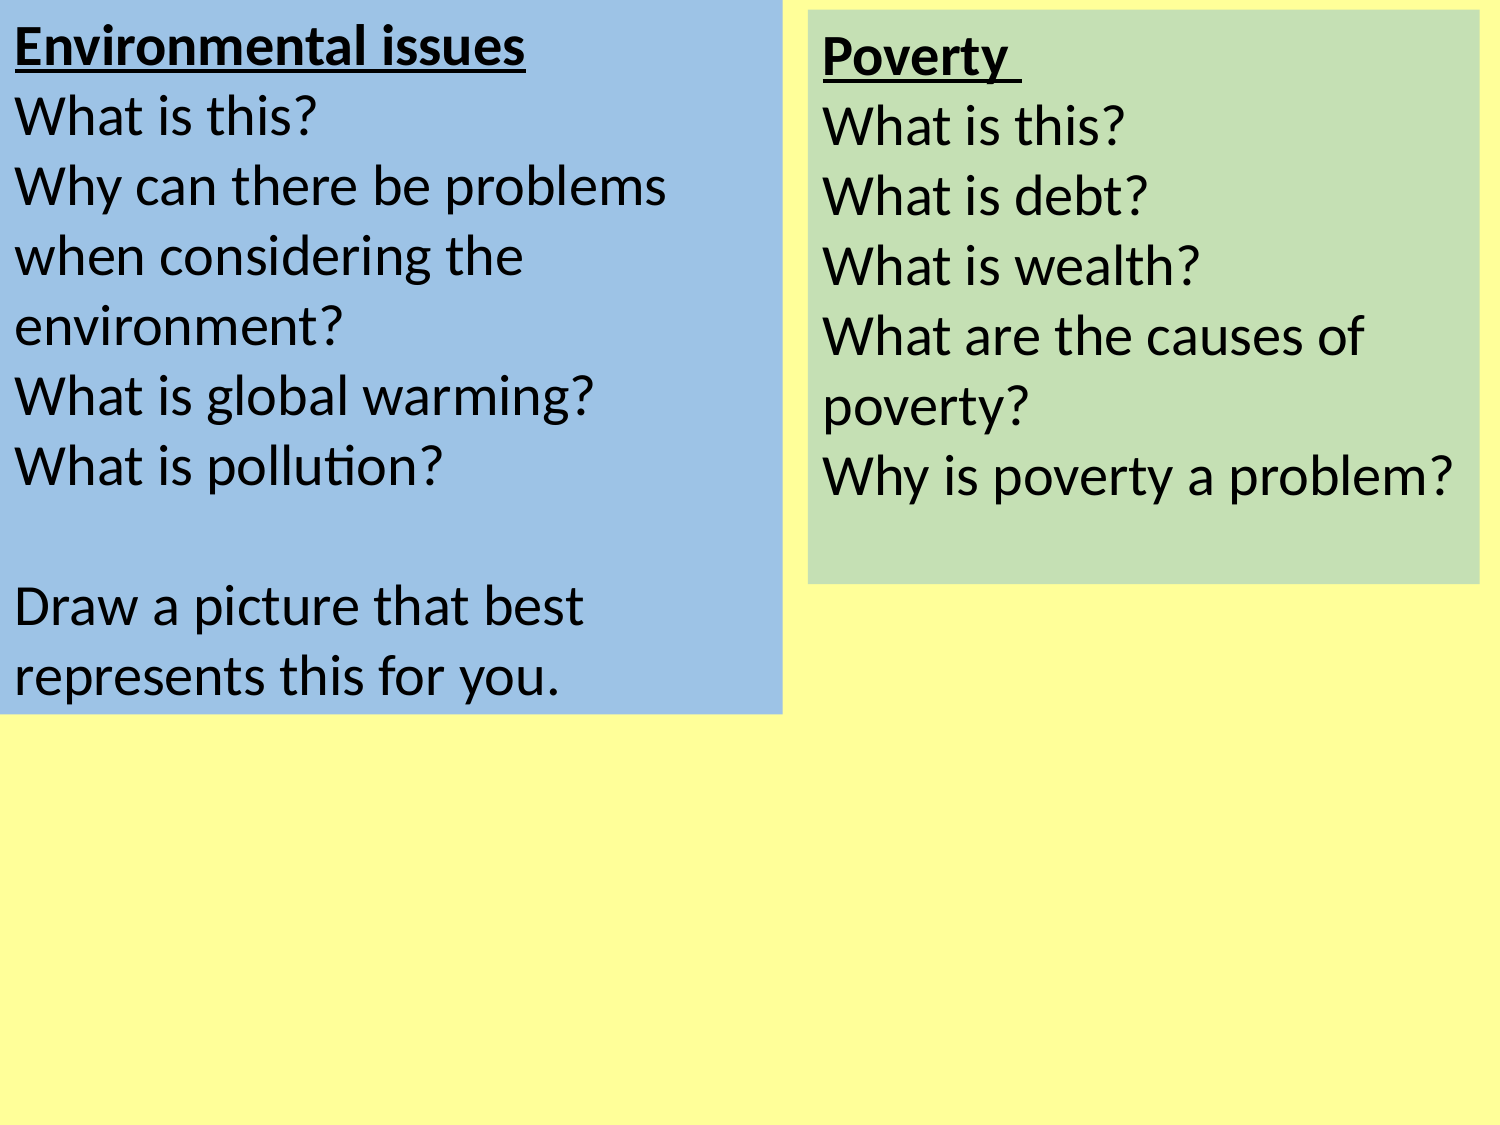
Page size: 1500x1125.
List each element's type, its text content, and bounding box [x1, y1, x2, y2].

text_box Poverty What is this? What is debt? What is wealth? What are the causes of poverty? Why is poverty a problem? [807, 9, 1480, 585]
text_box Environmental issues What is this? Why can there be problems when considering the environment? What is global warming? What is pollution? Draw a picture that best represents this for you. [0, 0, 783, 715]
